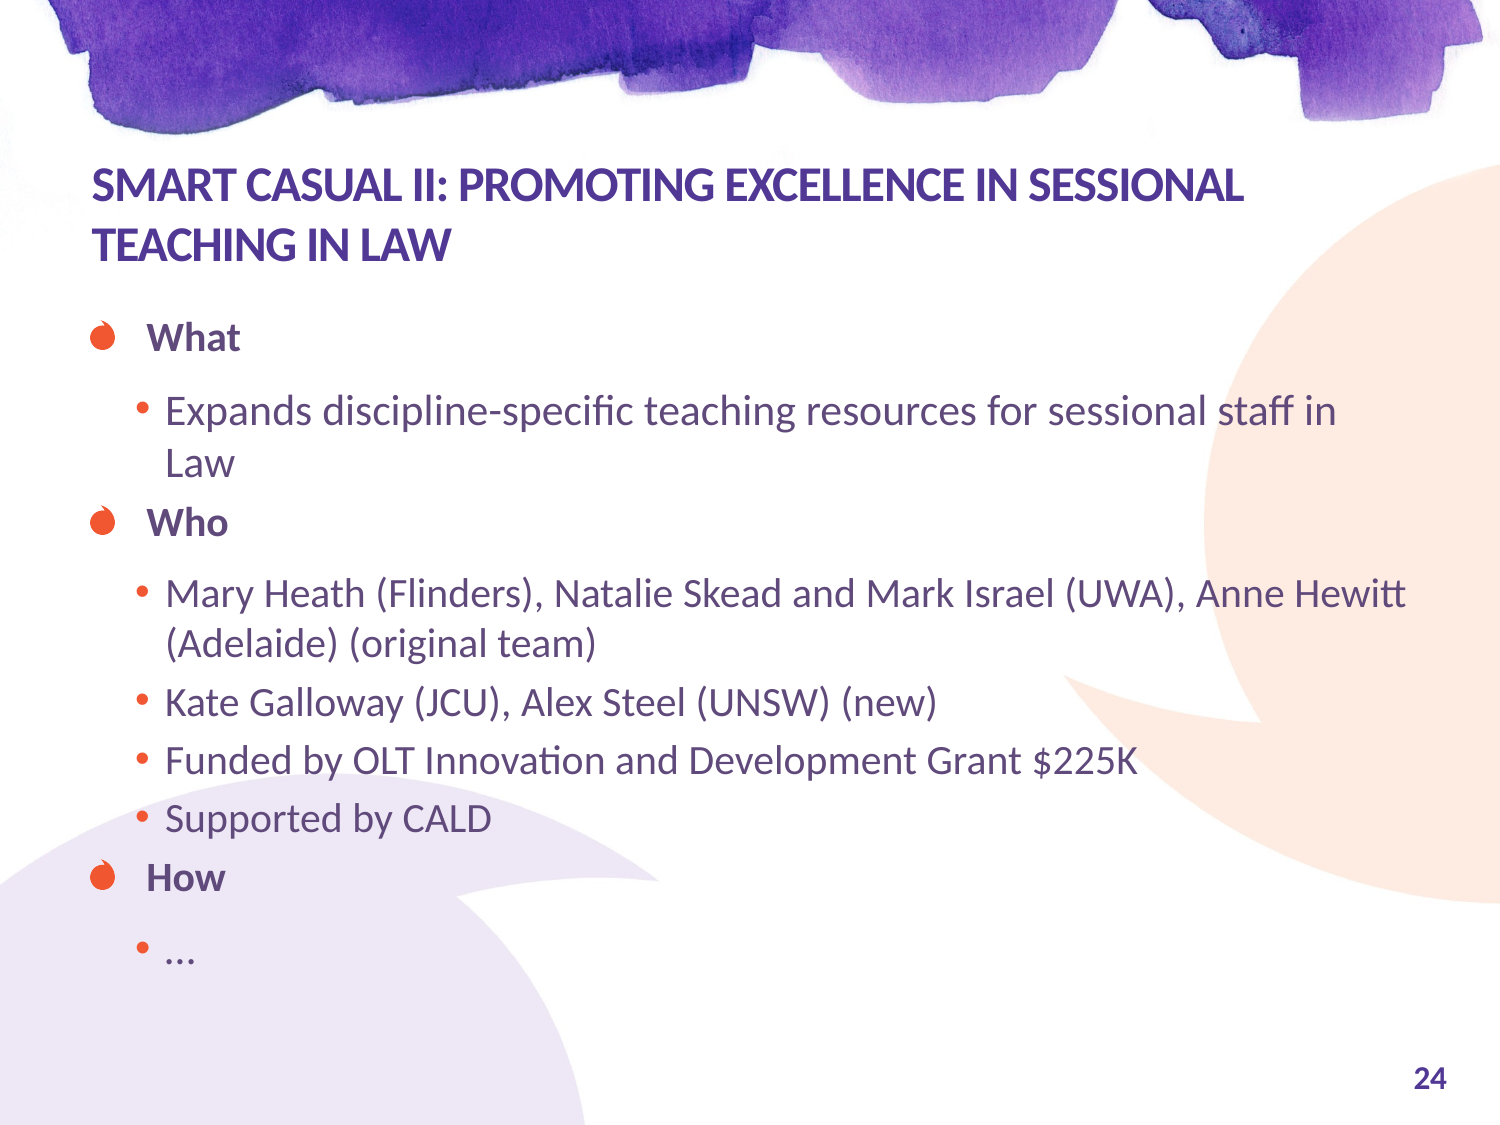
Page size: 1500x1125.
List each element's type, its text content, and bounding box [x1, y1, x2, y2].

slide_number 24 [1246, 1046, 1462, 1107]
list What Expands discipline-specific teaching resources for sessional staff in Law Who Mary Heath (Flinders), Natalie Skead and Mark Israel (UWA), Anne Hewitt (Adelaide) (original team) Kate Galloway (JCU), Alex Steel (UNSW) (new) Funded by OLT Innovation and Development Grant $225K Supported by CALD How … [75, 302, 1424, 1005]
title Smart Casual II: Promoting Excellence in sessional Teaching in Law [76, 137, 1424, 279]
picture [0, 0, 1500, 1125]
